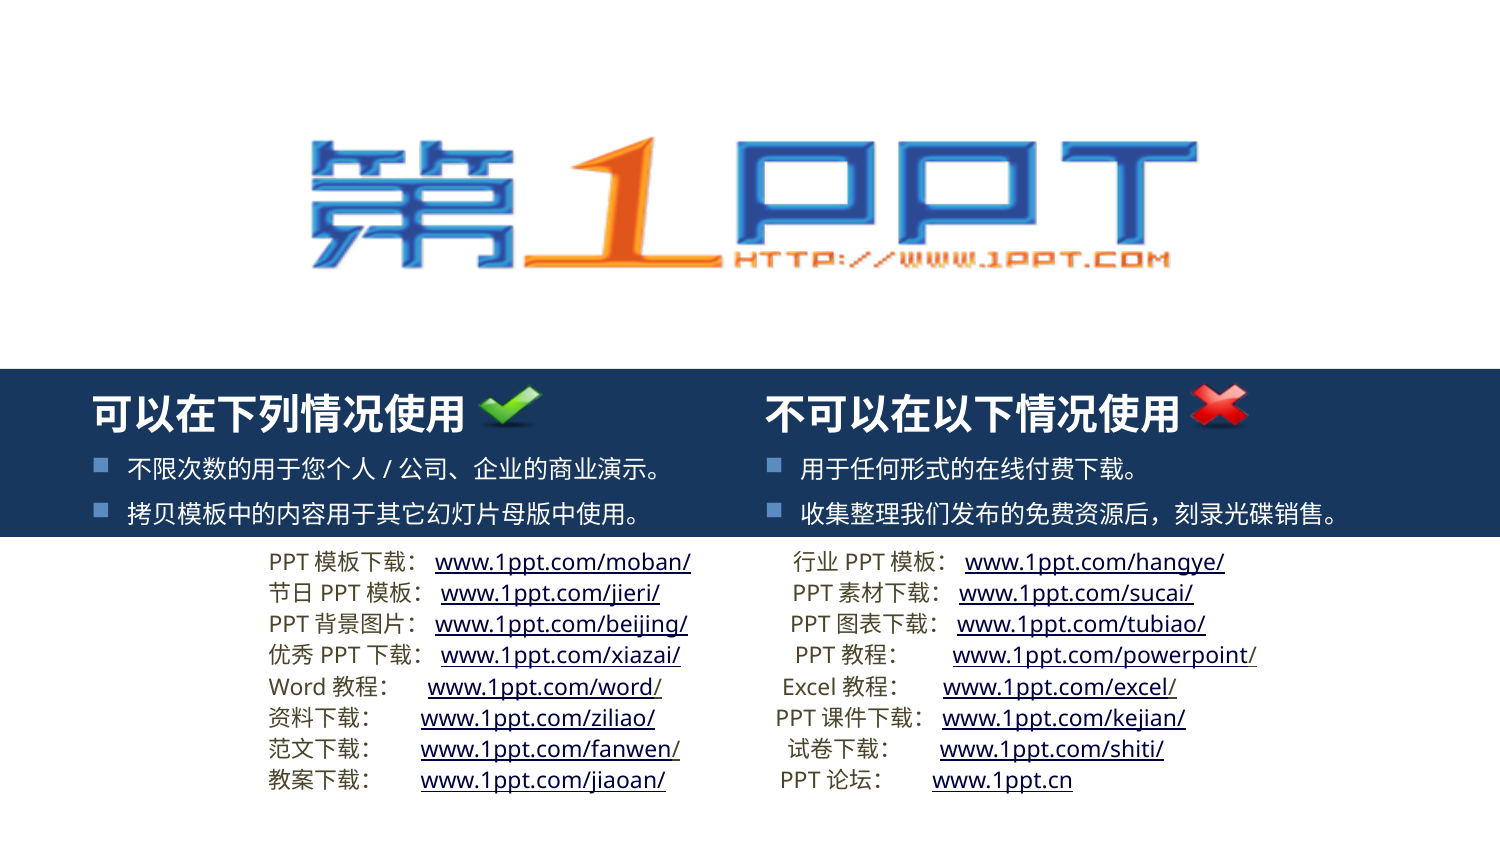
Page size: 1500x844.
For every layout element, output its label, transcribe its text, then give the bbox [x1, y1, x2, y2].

text_box 可以在下列情况使用 不限次数的用于您个人/公司、企业的商业演示。 拷贝模板中的内容用于其它幻灯片母版中使用。 [76, 381, 750, 581]
text_box PPT模板下载：www.1ppt.com/moban/ 行业PPT模板：www.1ppt.com/hangye/ 节日PPT模板：www.1ppt.com/jieri/ PPT素材下载：www.1ppt.com/sucai/ PPT背景图片：www.1ppt.com/beijing/ PPT图表下载：www.1ppt.com/tubiao/ 优秀PPT下载：www.1ppt.com/xiazai/ PPT教程： www.1ppt.com/powerpoint/ Word教程： www.1ppt.com/word/ Excel教程： www.1ppt.com/excel/ 资料下载： www.1ppt.com/ziliao/ PPT课件下载：www.1ppt.com/kejian/ 范文下载： www.1ppt.com/fanwen/ 试卷下载： www.1ppt.com/shiti/ 教案下载： www.1ppt.com/jiaoan/ PPT论坛： www.1ppt.cn [252, 572, 1315, 778]
text_box 不可以在以下情况使用 用于任何形式的在线付费下载。 收集整理我们发布的免费资源后，刻录光碟销售。 [750, 381, 1424, 572]
picture [134, 38, 1400, 369]
text_box [0, 368, 477, 537]
picture [1186, 380, 1252, 430]
text_box [1252, 368, 1500, 537]
picture [477, 380, 544, 430]
